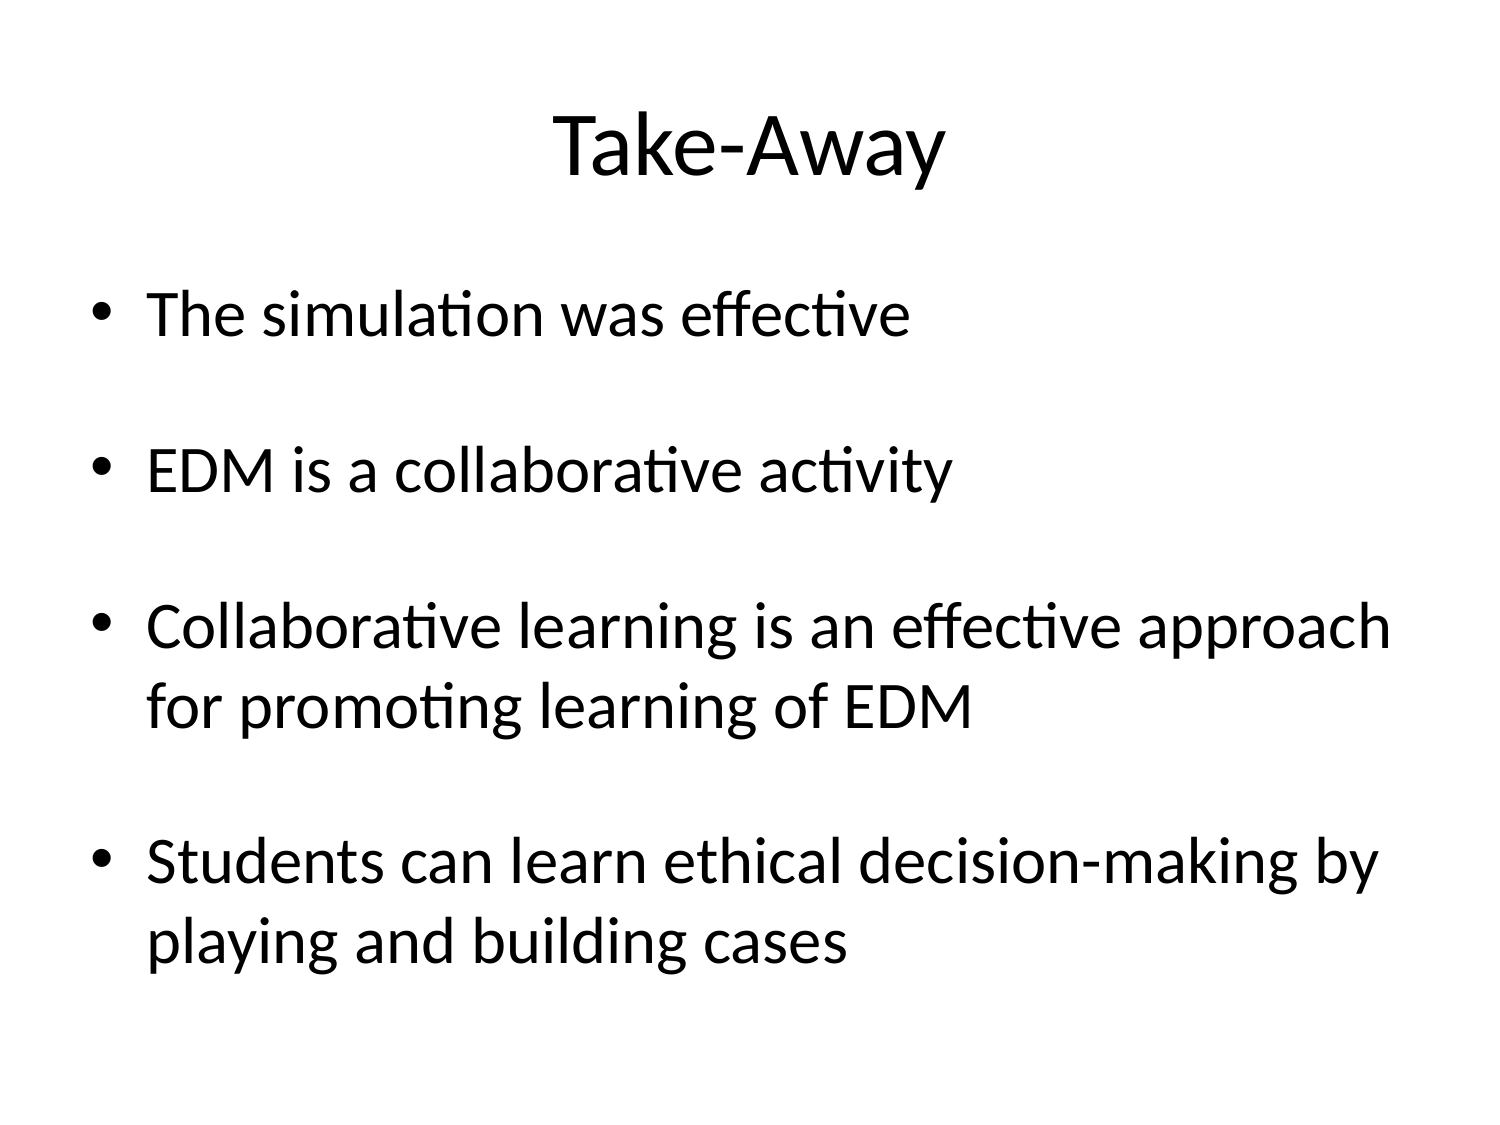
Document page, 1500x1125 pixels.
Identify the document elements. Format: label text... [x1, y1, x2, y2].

title Take-Away [75, 45, 1425, 233]
list The simulation was effective EDM is a collaborative activity Collaborative learning is an effective approach for promoting learning of EDM Students can learn ethical decision-making by playing and building cases [75, 262, 1425, 1005]
